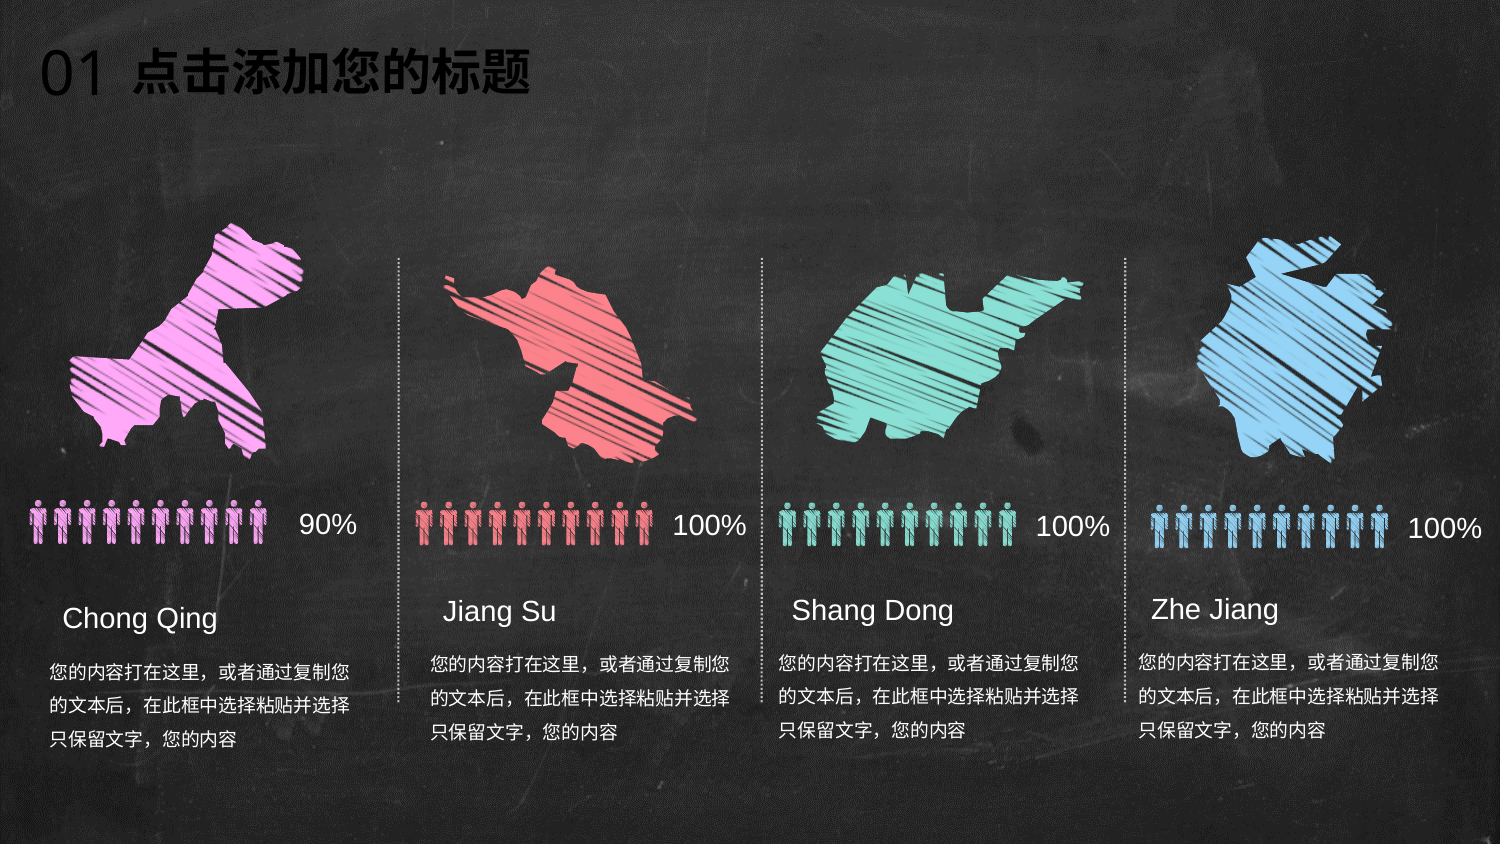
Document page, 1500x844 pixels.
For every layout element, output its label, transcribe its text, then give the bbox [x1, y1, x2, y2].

text_box 您的内容打在这里，或者通过复制您的文本后，在此框中选择粘贴并选择只保留文字，您的内容 [1123, 632, 1471, 749]
text_box 100% [657, 499, 762, 549]
picture [0, 0, 1500, 844]
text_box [778, 502, 1017, 547]
text_box 您的内容打在这里，或者通过复制您的文本后，在此框中选择粘贴并选择只保留文字，您的内容 [764, 632, 1111, 749]
text_box Zhe Jiang [1136, 583, 1413, 632]
text_box [440, 263, 701, 464]
text_box 您的内容打在这里，或者通过复制您的文本后，在此框中选择粘贴并选择只保留文字，您的内容 [34, 641, 382, 758]
text_box Chong Qing [47, 592, 324, 641]
text_box 01 [23, 25, 128, 116]
text_box [1195, 234, 1394, 464]
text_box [415, 501, 653, 546]
text_box [67, 221, 306, 464]
text_box 您的内容打在这里，或者通过复制您的文本后，在此框中选择粘贴并选择只保留文字，您的内容 [415, 634, 763, 751]
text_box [1150, 504, 1389, 549]
text_box 点击添加您的标题 [128, 33, 597, 108]
text_box 100% [1020, 499, 1126, 550]
text_box [812, 272, 1087, 444]
text_box Shang Dong [776, 583, 1054, 632]
text_box Jiang Su [428, 585, 705, 634]
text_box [29, 499, 267, 545]
text_box 100% [1392, 502, 1498, 552]
text_box 90% [284, 497, 373, 548]
